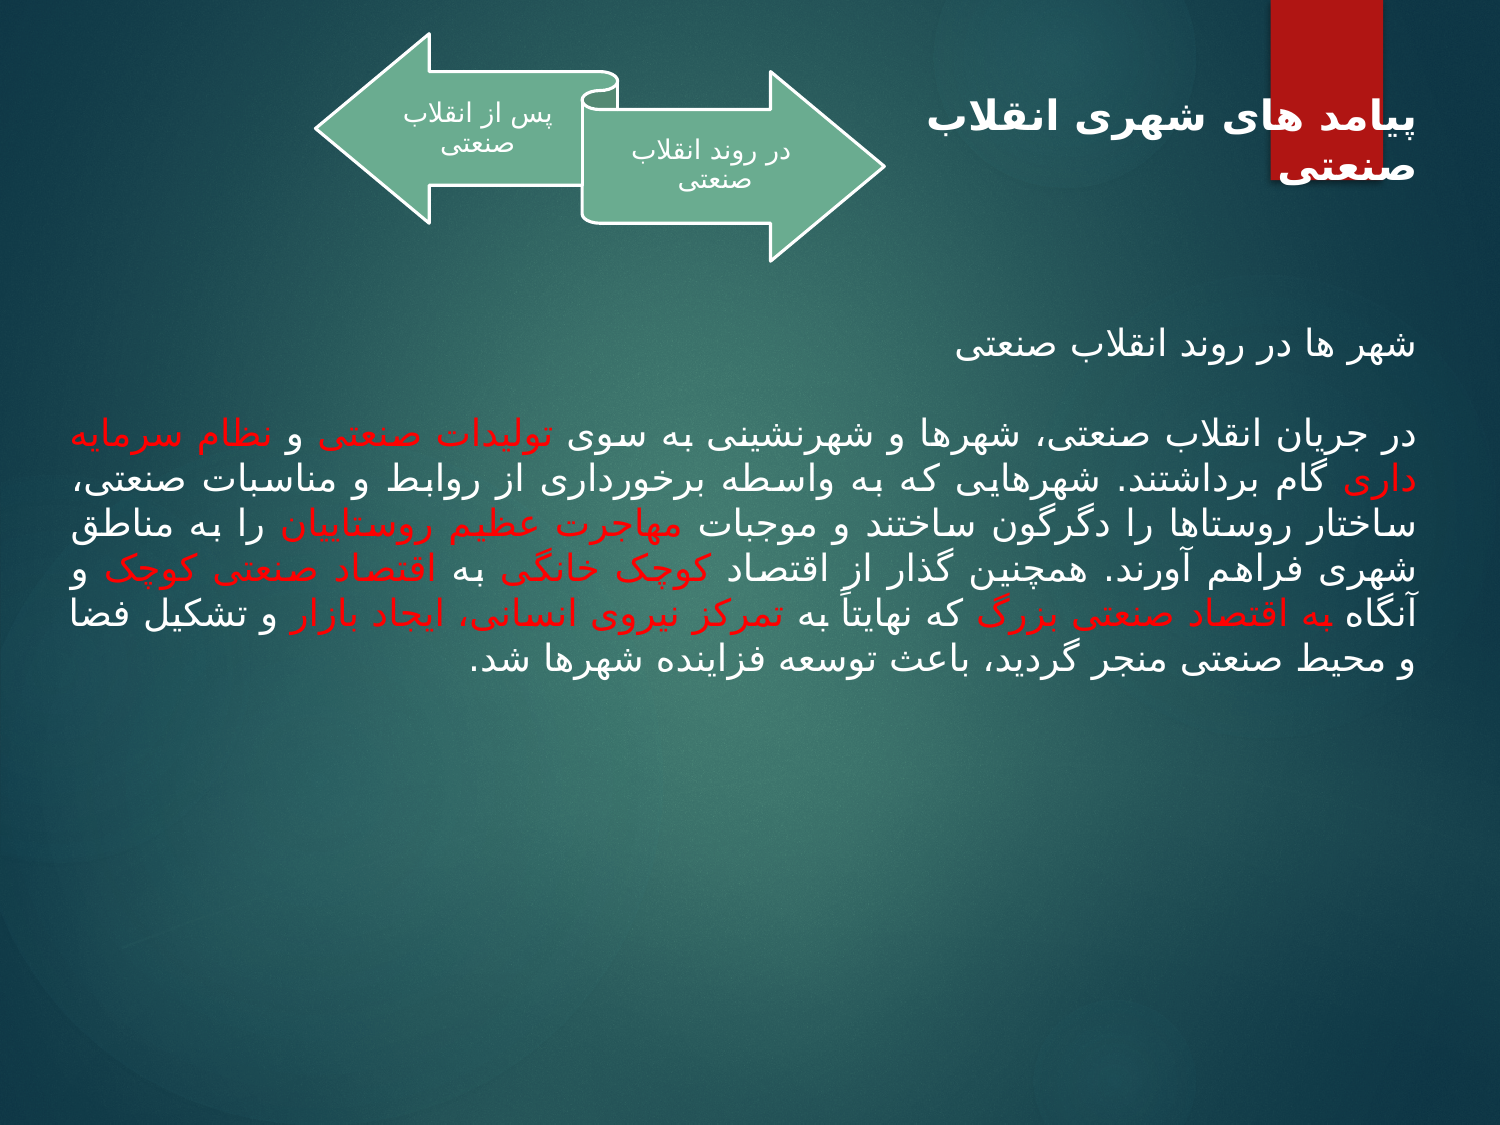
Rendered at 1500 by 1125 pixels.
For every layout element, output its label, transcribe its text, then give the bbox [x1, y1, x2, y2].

text_box شهر ها در روند انقلاب صنعتی در جریان انقلاب صنعتی، شهرها و شهرنشینی به سوی تولیدات صنعتی و نظام سرمایه داری گام برداشتند. شهرهایی که به واسطه برخورداری از روابط و مناسبات صنعتی، ساختار روستاها را دگرگون ساختند و موجبات مهاجرت عظیم روستاییان را به مناطق شهری فراهم آورند. همچنین گذار از اقتصاد کوچک خانگی به اقتصاد صنعتی کوچک و آنگاه به اقتصاد صنعتی بزرگ که نهایتاً به تمرکز نیروی انسانی، ایجاد بازار و تشکیل فضا و محیط صنعتی منجر گردید، باعث توسعه فزاینده شهرها شد. [53, 311, 1432, 687]
text_box پیامد های شهری انقلاب صنعتی [890, 81, 1432, 197]
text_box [315, 0, 885, 330]
